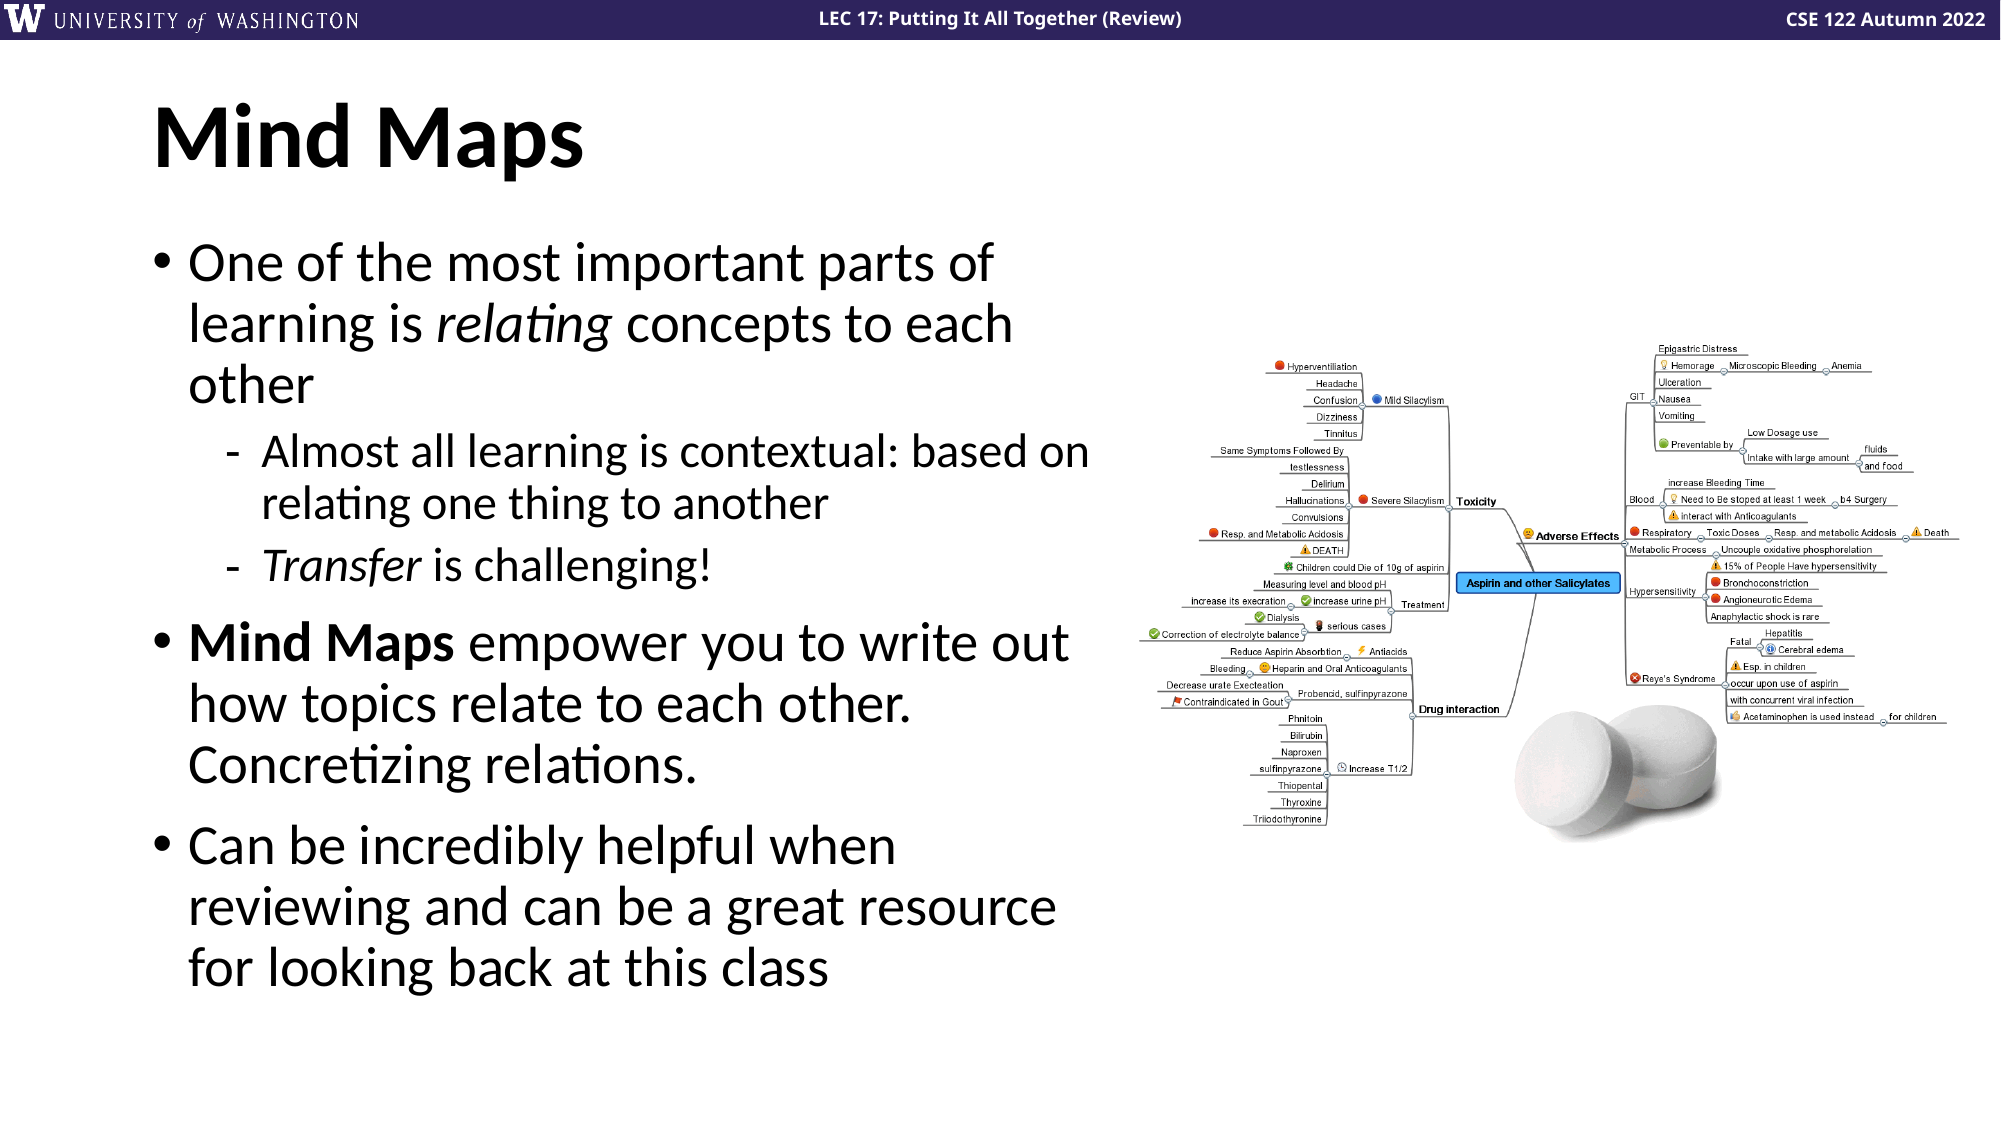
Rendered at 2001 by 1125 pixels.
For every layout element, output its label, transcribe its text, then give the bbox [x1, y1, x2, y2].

picture [4, 4, 358, 33]
list One of the most important parts of learning is relating concepts to each other Almost all learning is contextual: based on relating one thing to another Transfer is challenging! Mind Maps empower you to write out how topics relate to each other. Concretizing relations. Can be incredibly helpful when reviewing and can be a great resource for looking back at this class [137, 224, 1115, 1014]
picture [1132, 323, 1972, 844]
title Mind Maps [137, 74, 1863, 200]
